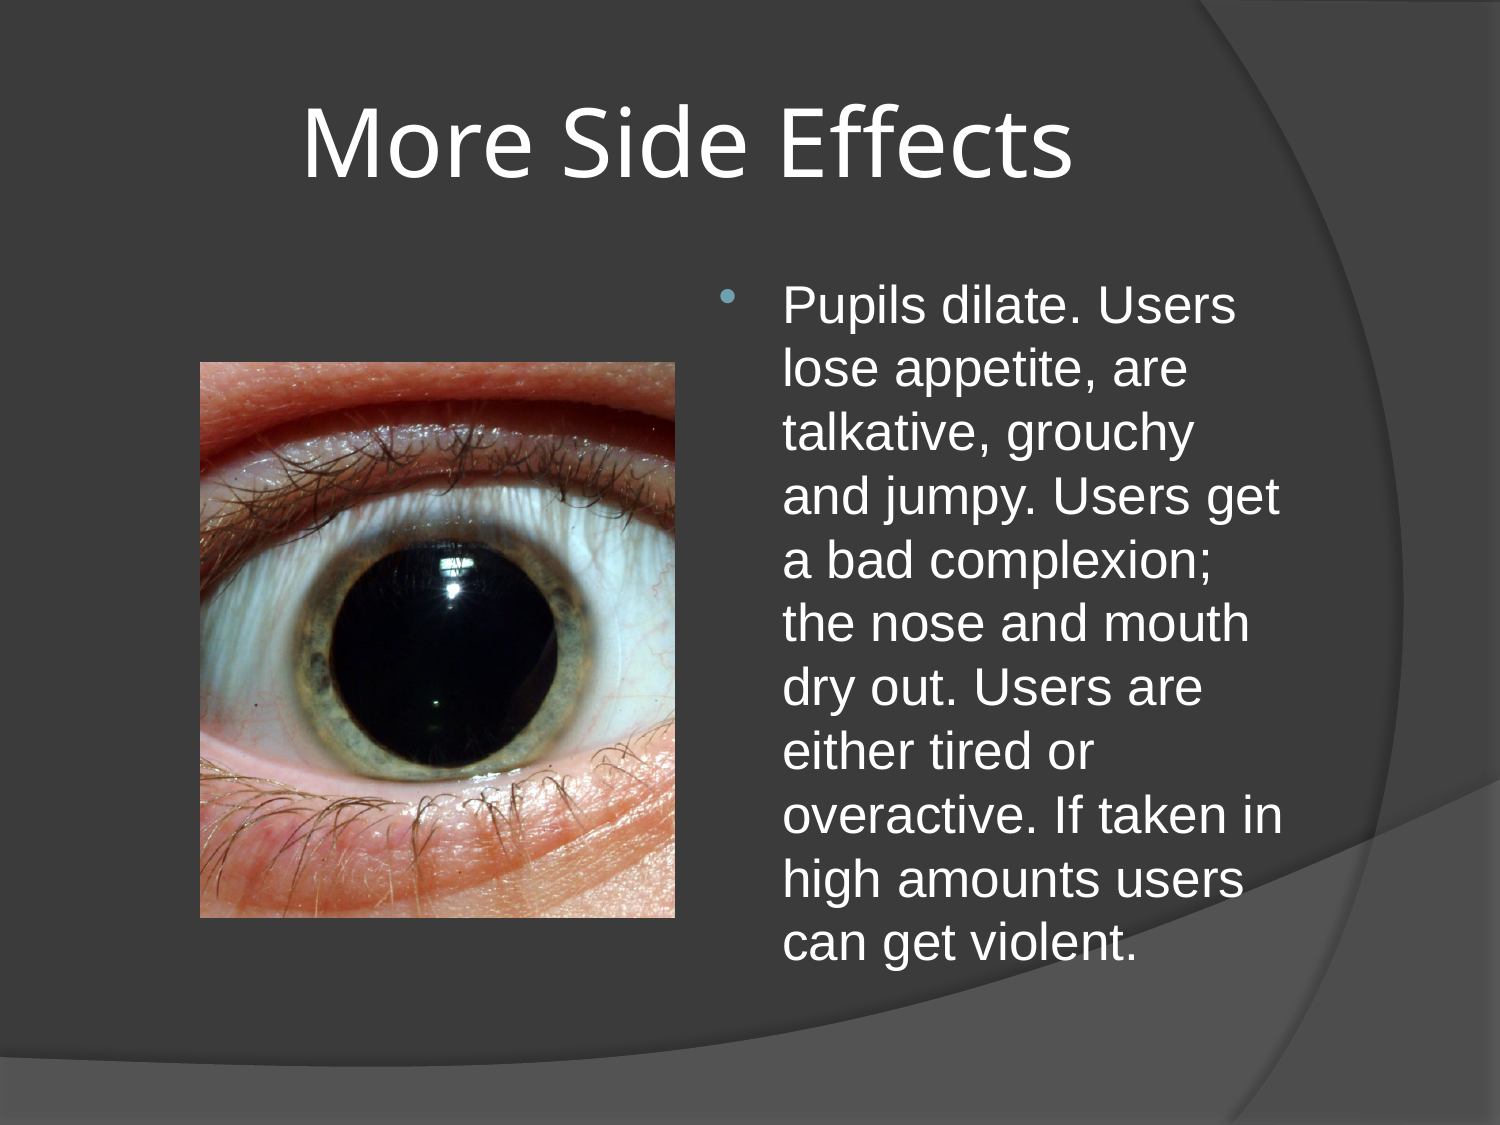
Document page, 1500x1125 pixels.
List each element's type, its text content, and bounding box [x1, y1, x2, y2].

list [199, 362, 676, 918]
list Pupils dilate. Users lose appetite, are talkative, grouchy and jumpy. Users get a bad complexion; the nose and mouth dry out. Users are either tired or overactive. If taken in high amounts users can get violent. [699, 262, 1300, 1005]
title More Side Effects [75, 45, 1300, 233]
